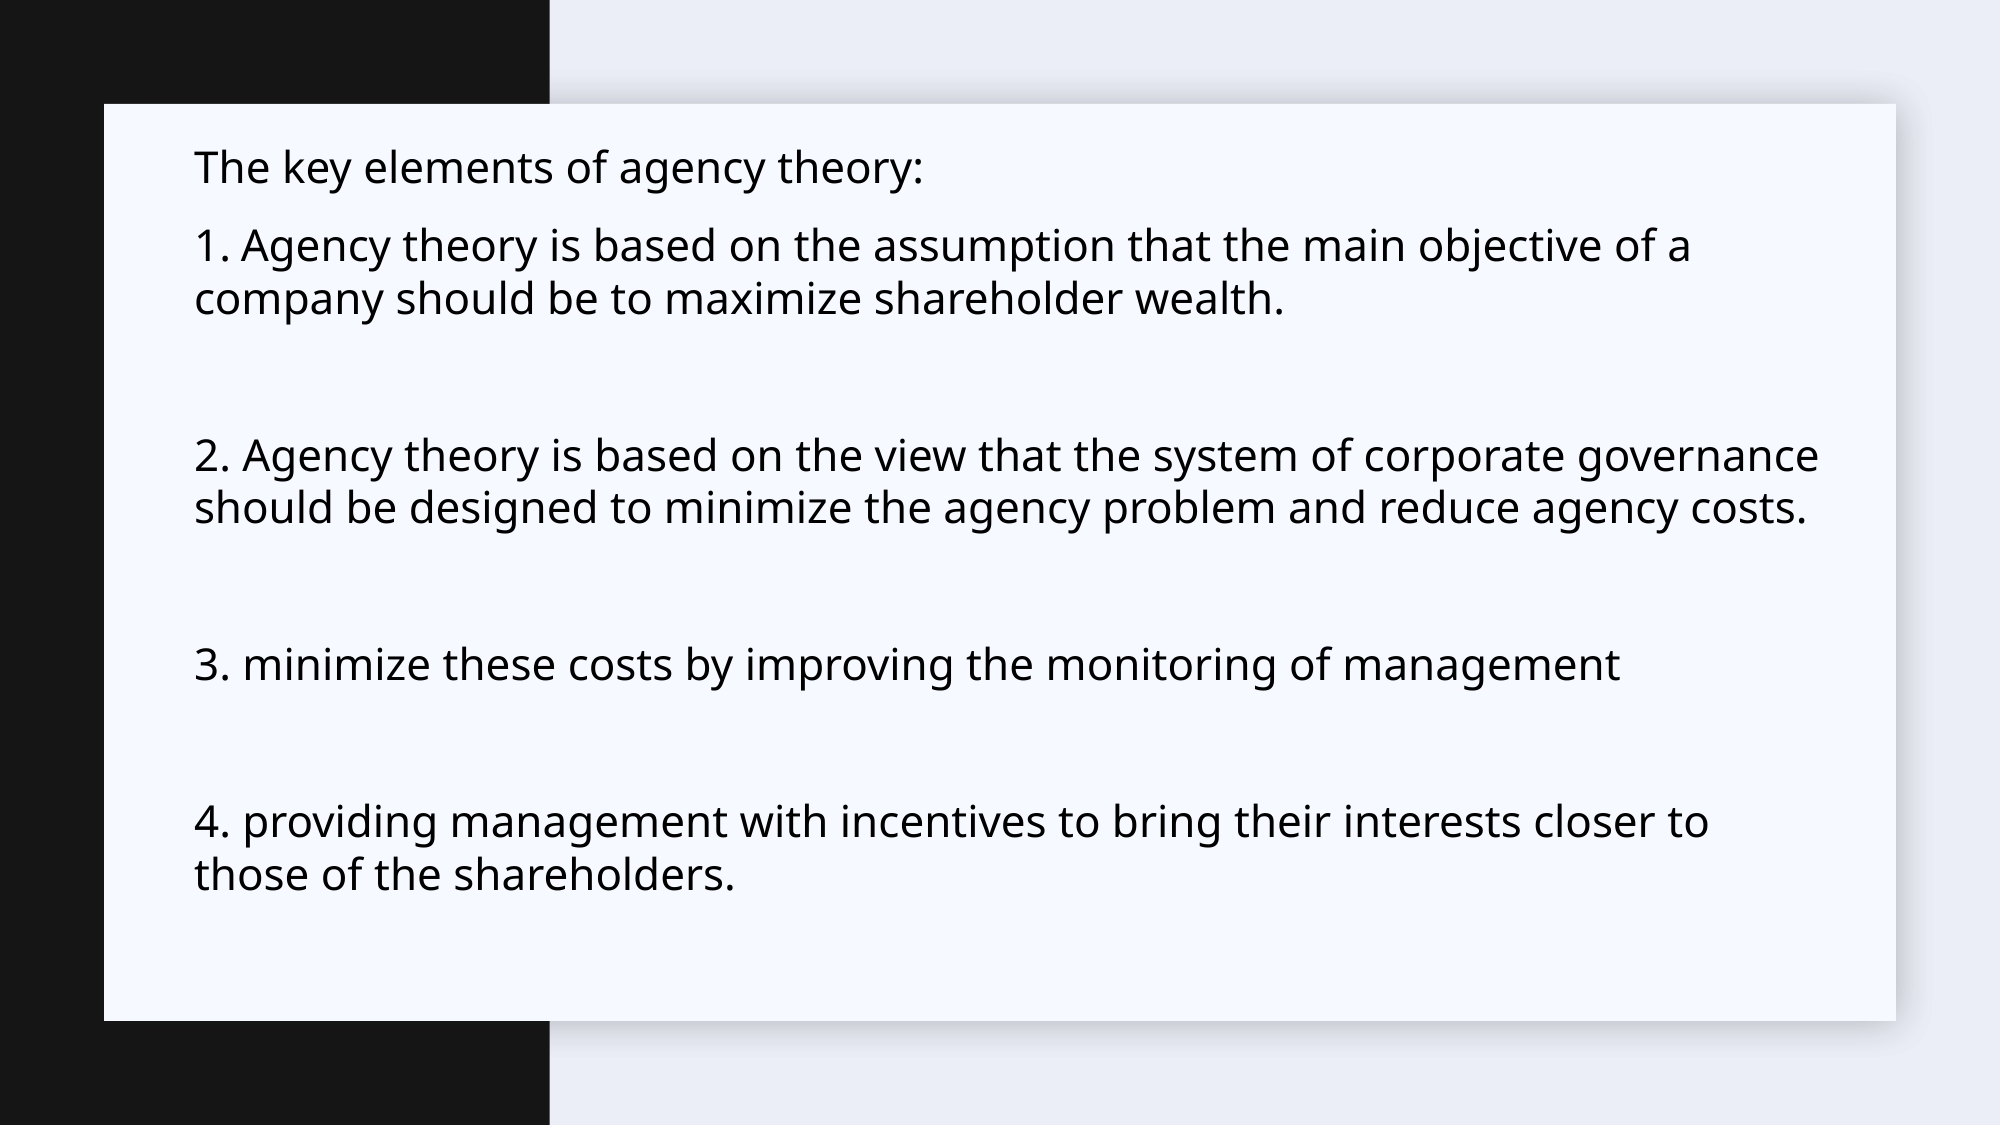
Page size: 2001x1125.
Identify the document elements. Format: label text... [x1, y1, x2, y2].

list The key elements of agency theory: 1. Agency theory is based on the assumption that the main objective of a company should be to maximize shareholder wealth. 2. Agency theory is based on the view that the system of corporate governance should be designed to minimize the agency problem and reduce agency costs. 3. minimize these costs by improving the monitoring of management 4. providing management with incentives to bring their interests closer to those of the shareholders. [180, 131, 1830, 963]
